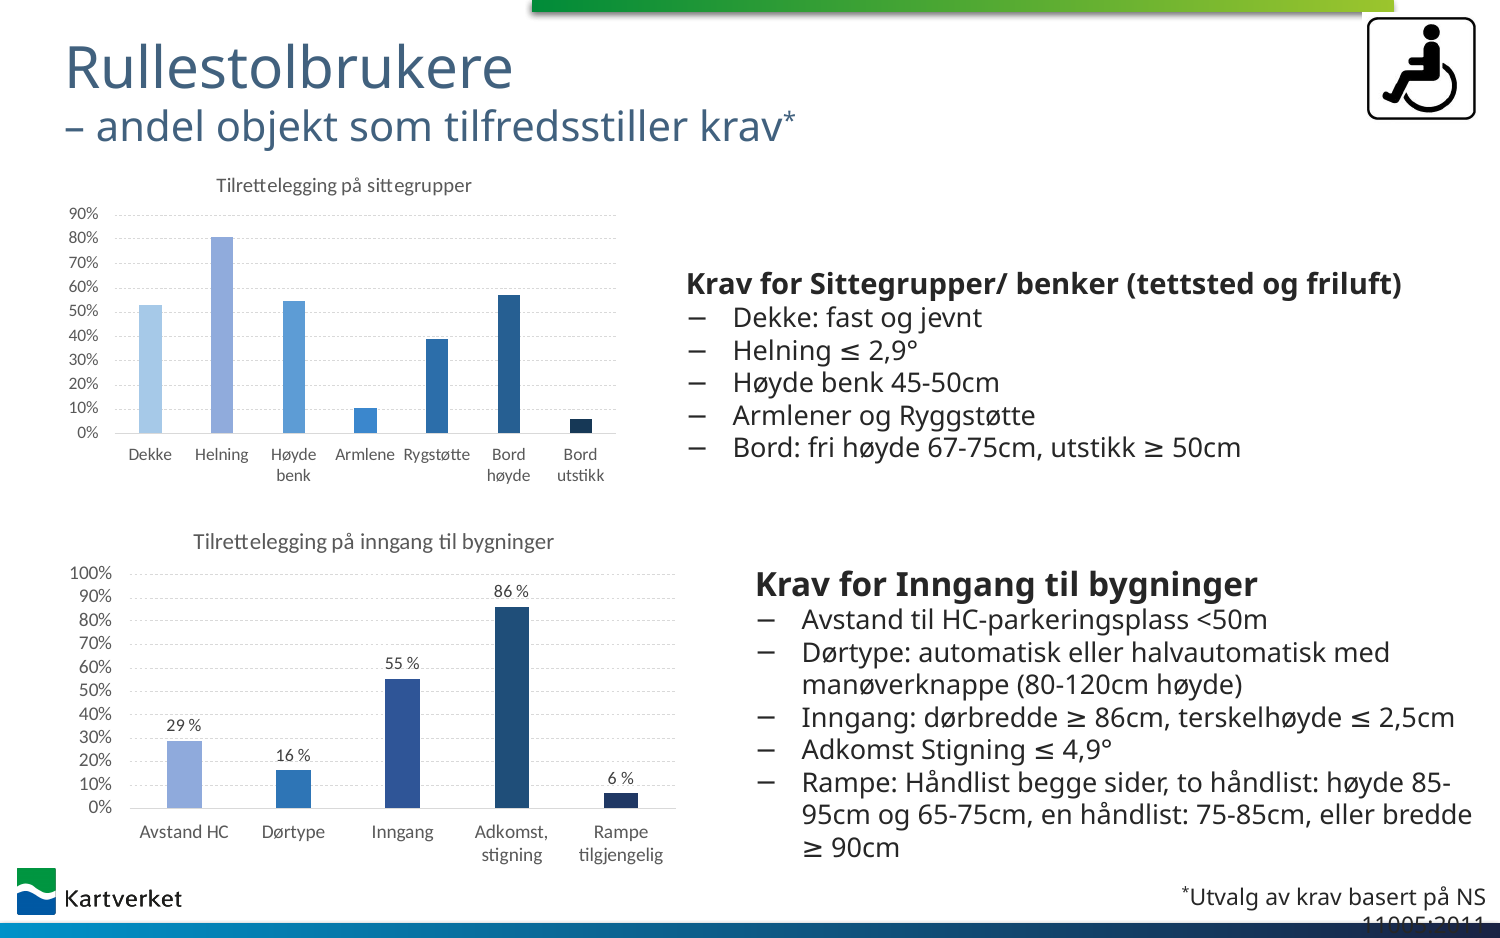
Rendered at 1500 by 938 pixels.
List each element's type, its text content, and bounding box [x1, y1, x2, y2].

picture [1362, 12, 1481, 126]
text_box *Utvalg av krav basert på NS 11005:2011 [1068, 873, 1500, 938]
text_box Krav for Inngang til bygninger Avstand til HC-parkeringsplass <50m Dørtype: automatisk eller halvautomatisk med manøverknappe (80-120cm høyde) Inngang: dørbredde ≥ 86cm, terskelhøyde ≤ 2,5cm Adkomst Stigning ≤ 4,9° Rampe: Håndlist begge sider, to håndlist: høyde 85-95cm og 65-75cm, en håndlist: 75-85cm, eller bredde ≥ 90cm [740, 555, 1491, 870]
picture [62, 166, 626, 492]
text_box Krav for Sittegrupper/ benker (tettsted og friluft) Dekke: fast og jevnt Helning ≤ 2,9° Høyde benk 45-50cm Armlener og Ryggstøtte Bord: fri høyde 67-75cm, utstikk ≥ 50cm [670, 258, 1418, 471]
picture [62, 520, 687, 874]
text_box Rullestolbrukere – andel objekt som tilfredsstiller krav* [49, 25, 1431, 158]
